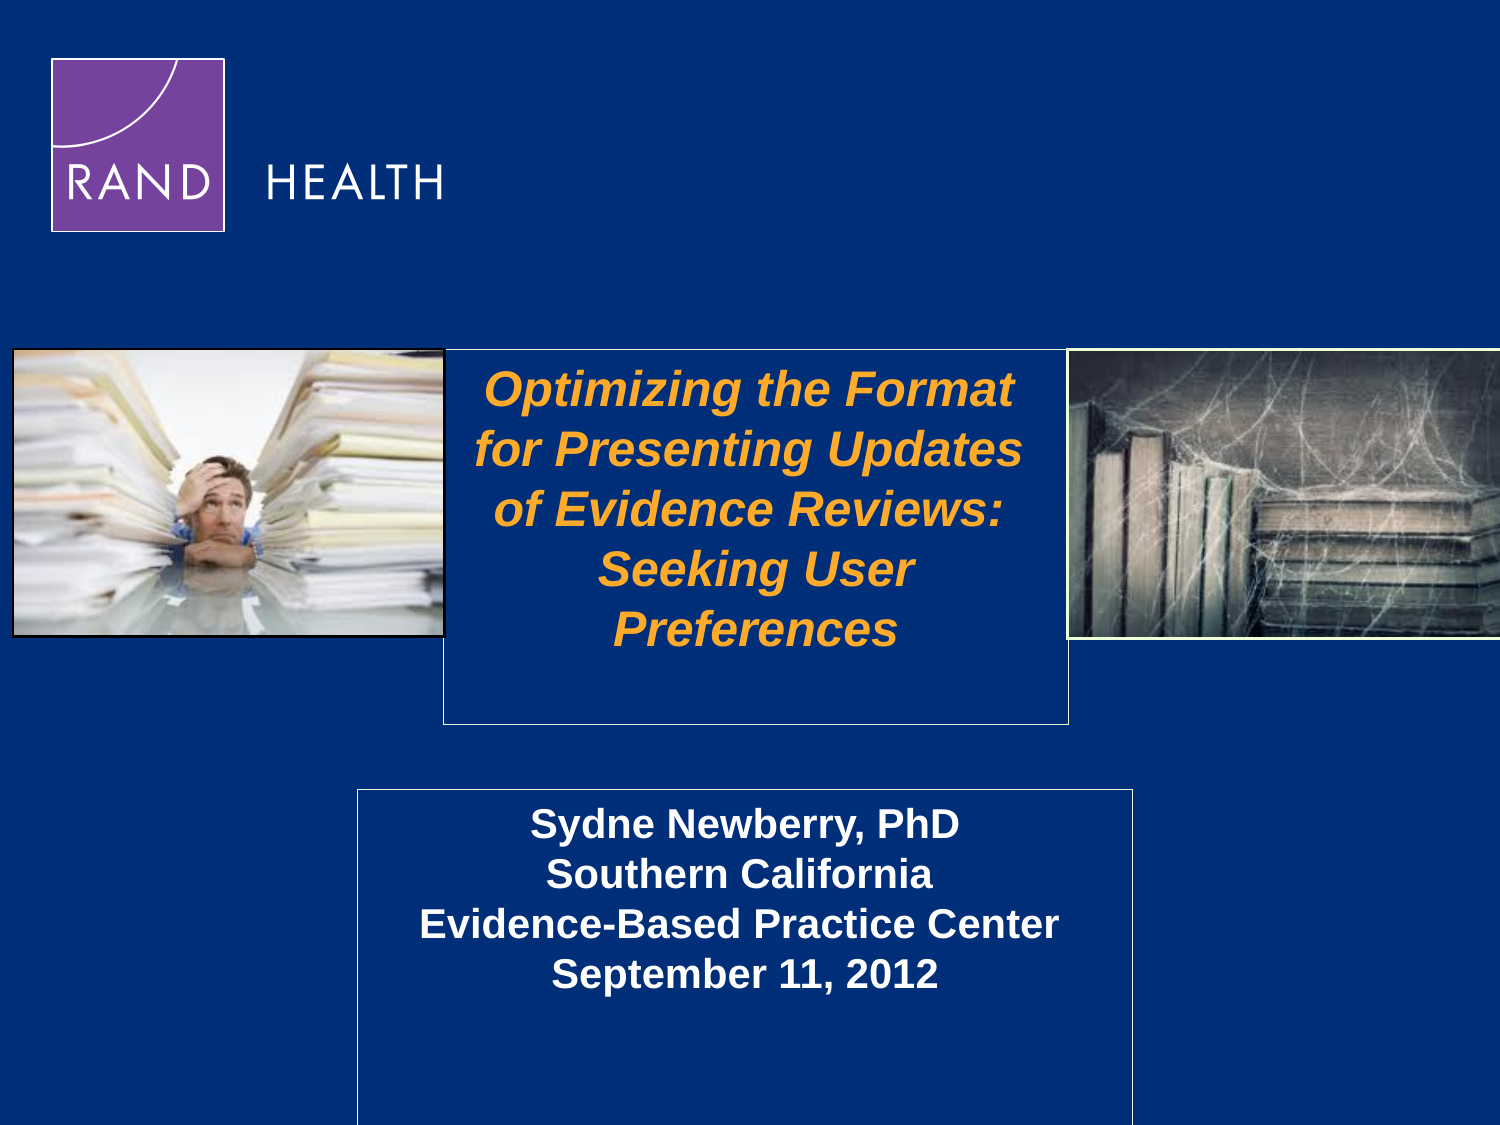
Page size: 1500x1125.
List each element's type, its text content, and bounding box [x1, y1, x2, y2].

title Optimizing the Format for Presenting Updates of Evidence Reviews: Seeking User Preferences [443, 349, 1069, 725]
picture [13, 349, 444, 636]
picture [1068, 350, 1500, 637]
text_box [49, 55, 444, 235]
subtitle Sydne Newberry, PhD Southern California Evidence-Based Practice Center September 11, 2012 [357, 789, 1133, 1125]
